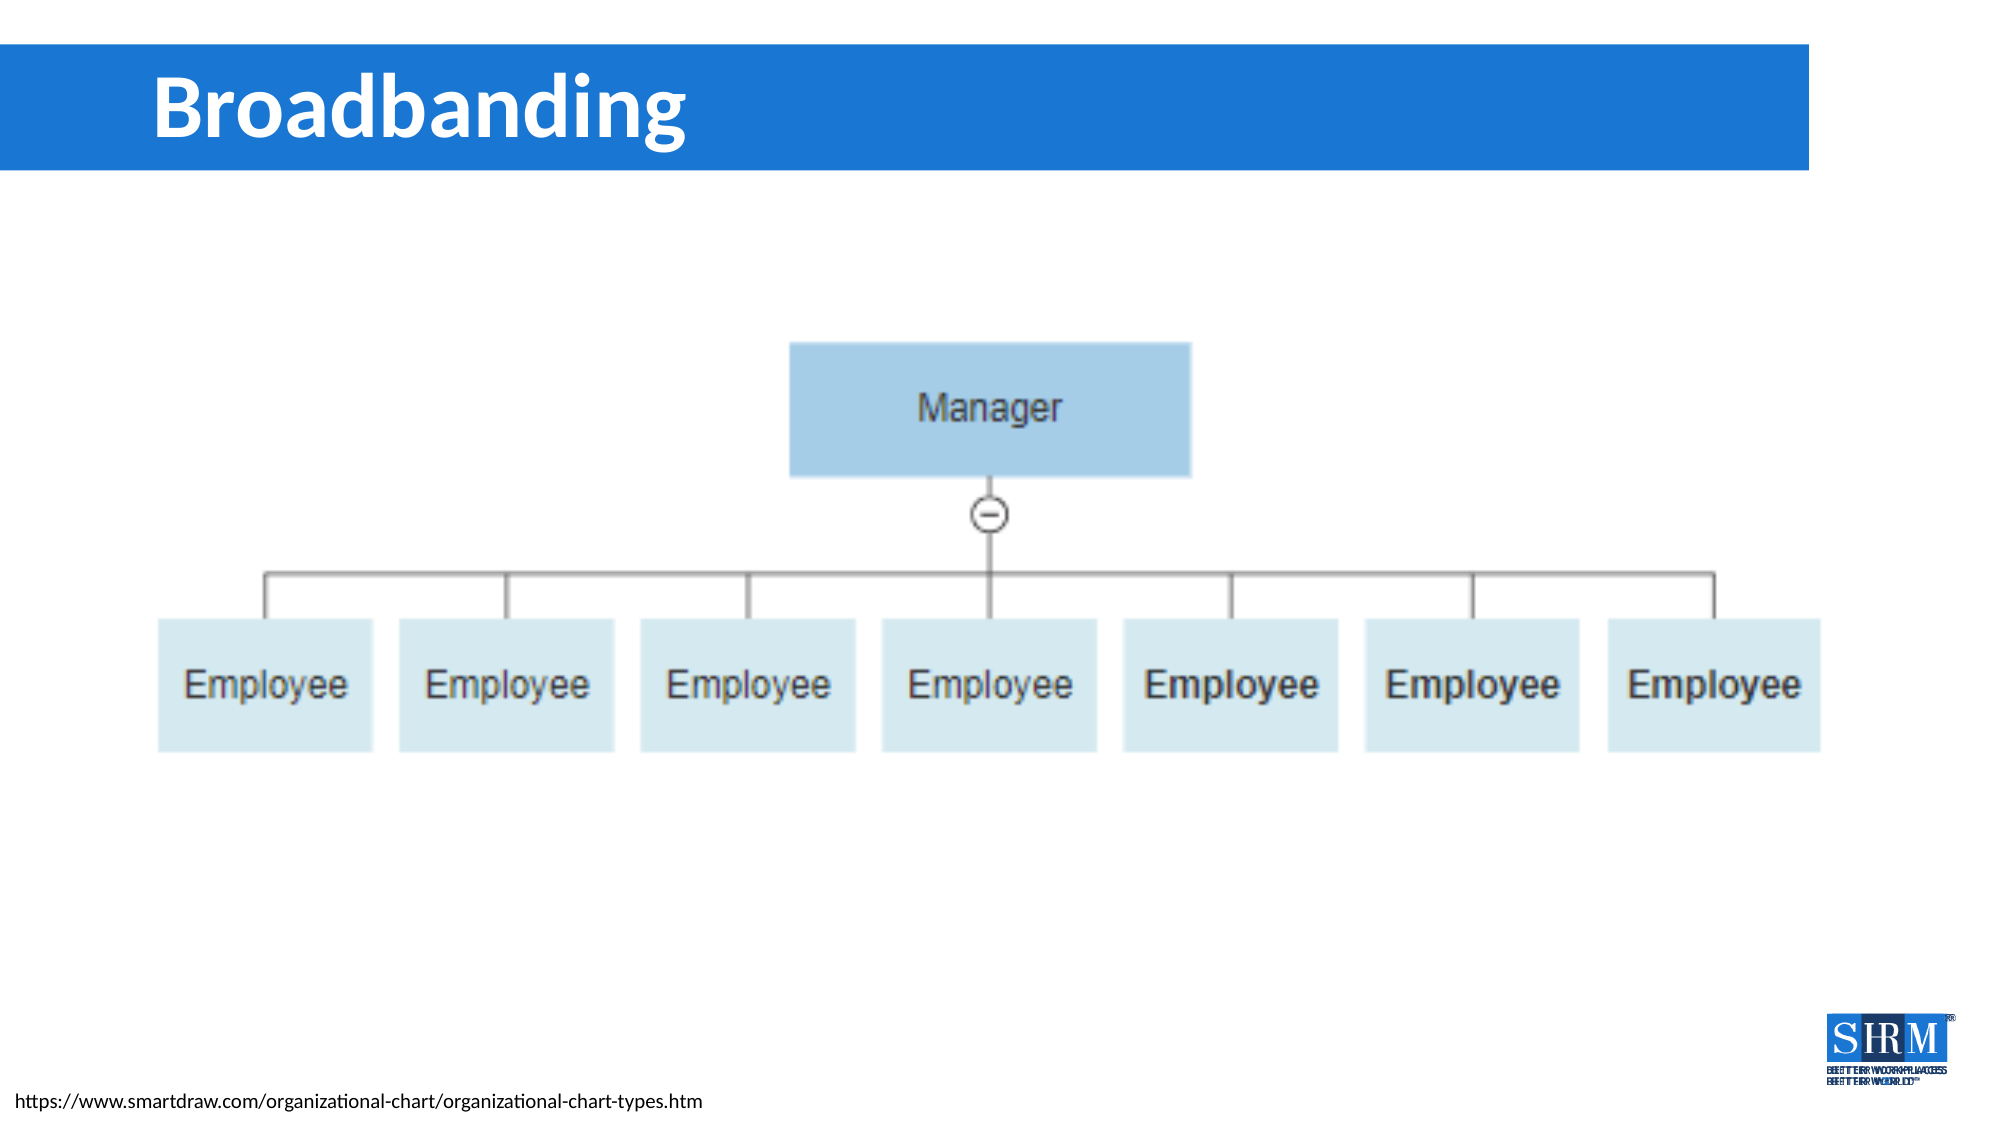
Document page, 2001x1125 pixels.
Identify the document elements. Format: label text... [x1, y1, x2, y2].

title Broadbanding [137, 44, 1863, 171]
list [79, 308, 1920, 817]
text_box https://www.smartdraw.com/organizational-chart/organizational-chart-types.htm [0, 1080, 1412, 1121]
picture [1827, 1013, 1956, 1085]
